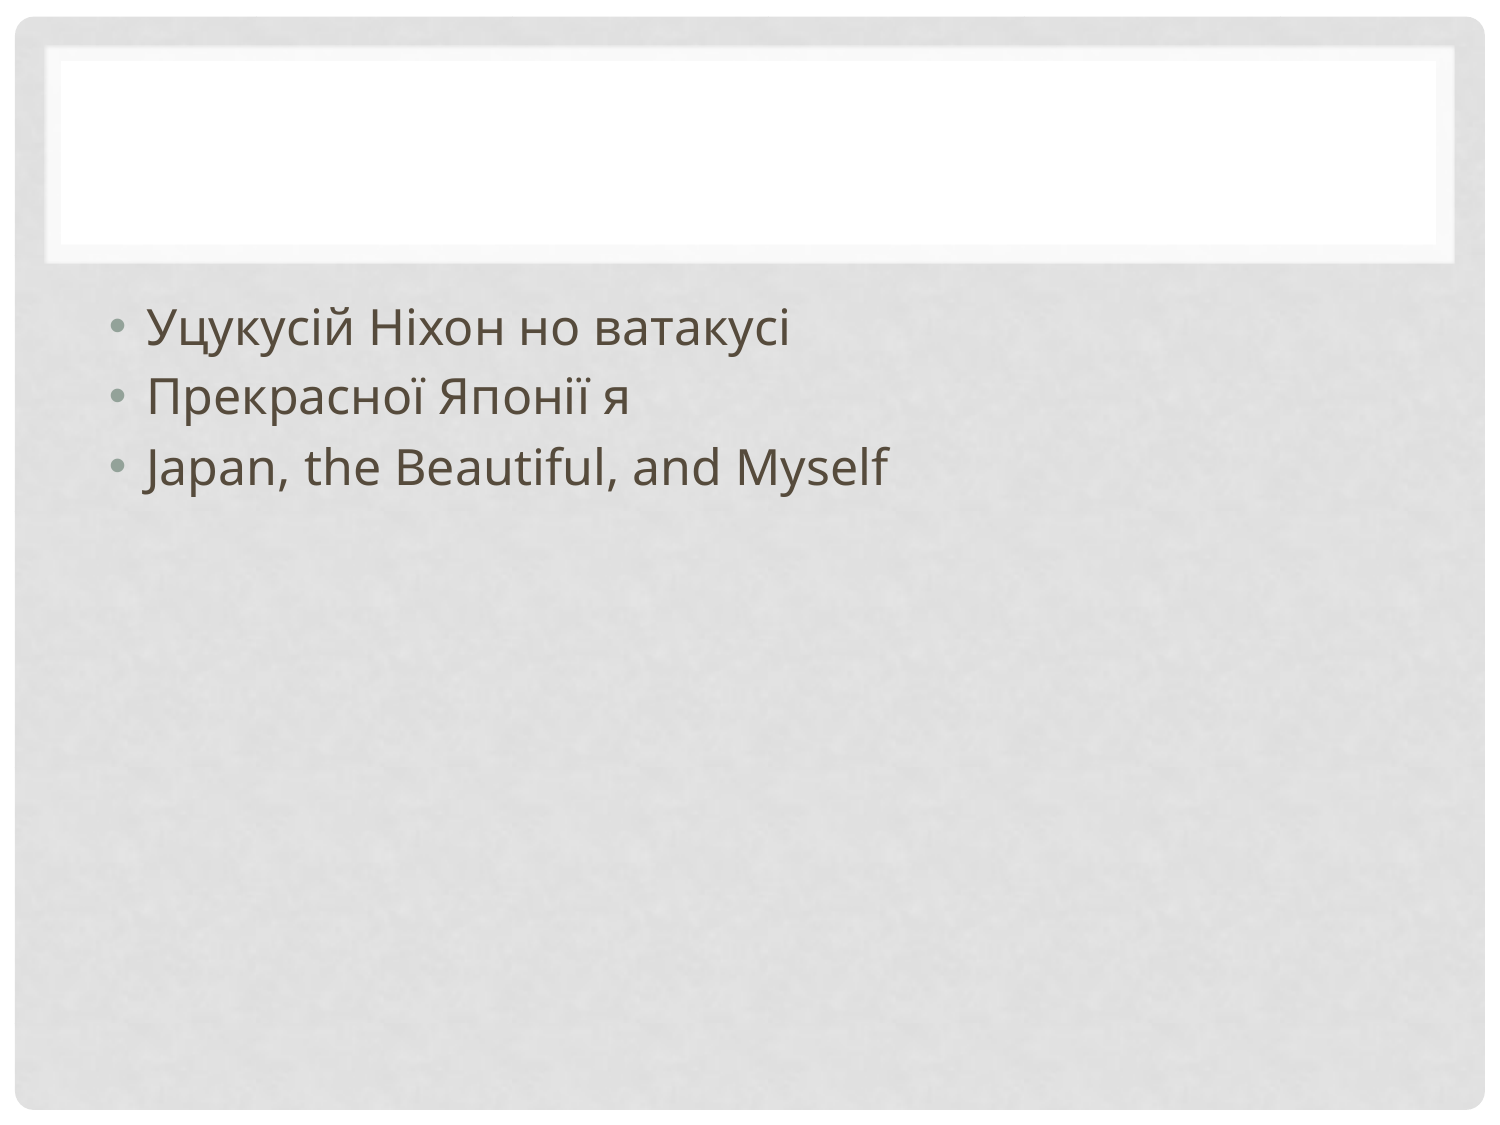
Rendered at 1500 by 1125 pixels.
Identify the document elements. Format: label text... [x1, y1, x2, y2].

list Уцукусій Ніхон но ватакусі Прекрасної Японії я Japan, the Beautiful, and Myself [75, 287, 1425, 1005]
